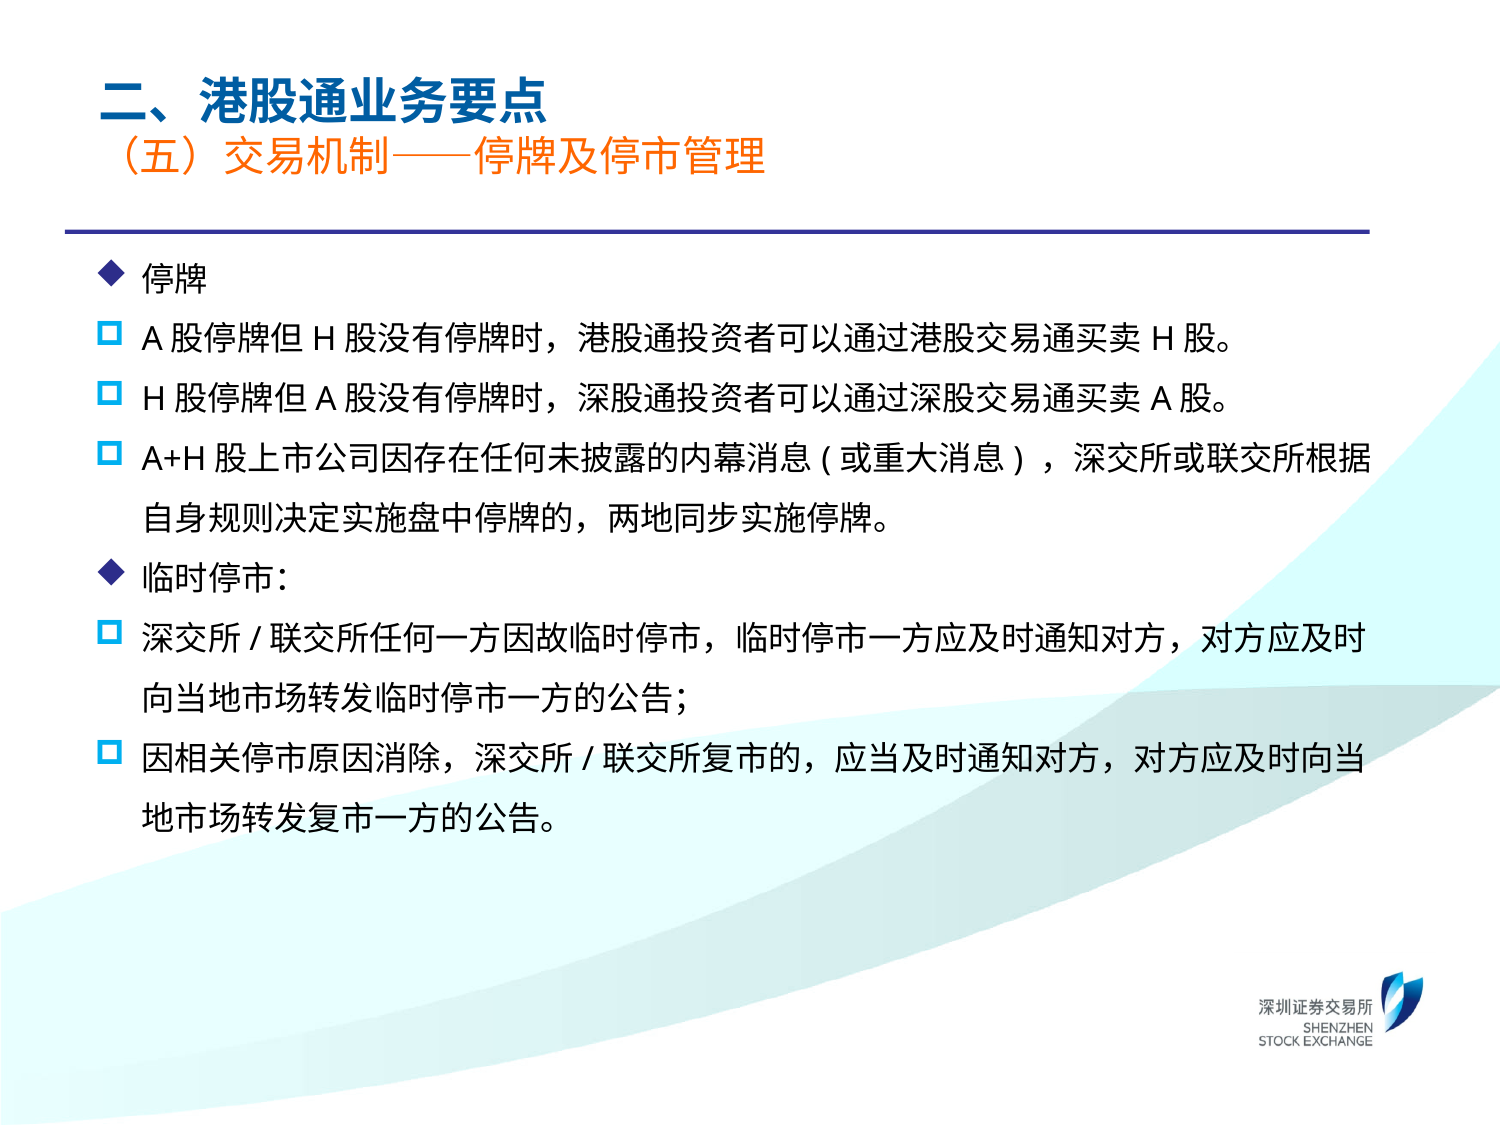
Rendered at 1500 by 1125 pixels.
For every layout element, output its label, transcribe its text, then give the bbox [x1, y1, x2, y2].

text_box 停牌 A股停牌但H股没有停牌时，港股通投资者可以通过港股交易通买卖H股。 H股停牌但A股没有停牌时，深股通投资者可以通过深股交易通买卖A股。 A+H股上市公司因存在任何未披露的内幕消息(或重大消息) ，深交所或联交所根据自身规则决定实施盘中停牌的，两地同步实施停牌。 临时停市： 深交所/联交所任何一方因故临时停市，临时停市一方应及时通知对方，对方应及时向当地市场转发临时停市一方的公告； 因相关停市原因消除，深交所/联交所复市的，应当及时通知对方，对方应及时向当地市场转发复市一方的公告。 [82, 231, 1412, 843]
text_box 二、港股通业务要点 （五）交易机制——停牌及停市管理 [86, 63, 1162, 185]
picture [0, 0, 1500, 1125]
